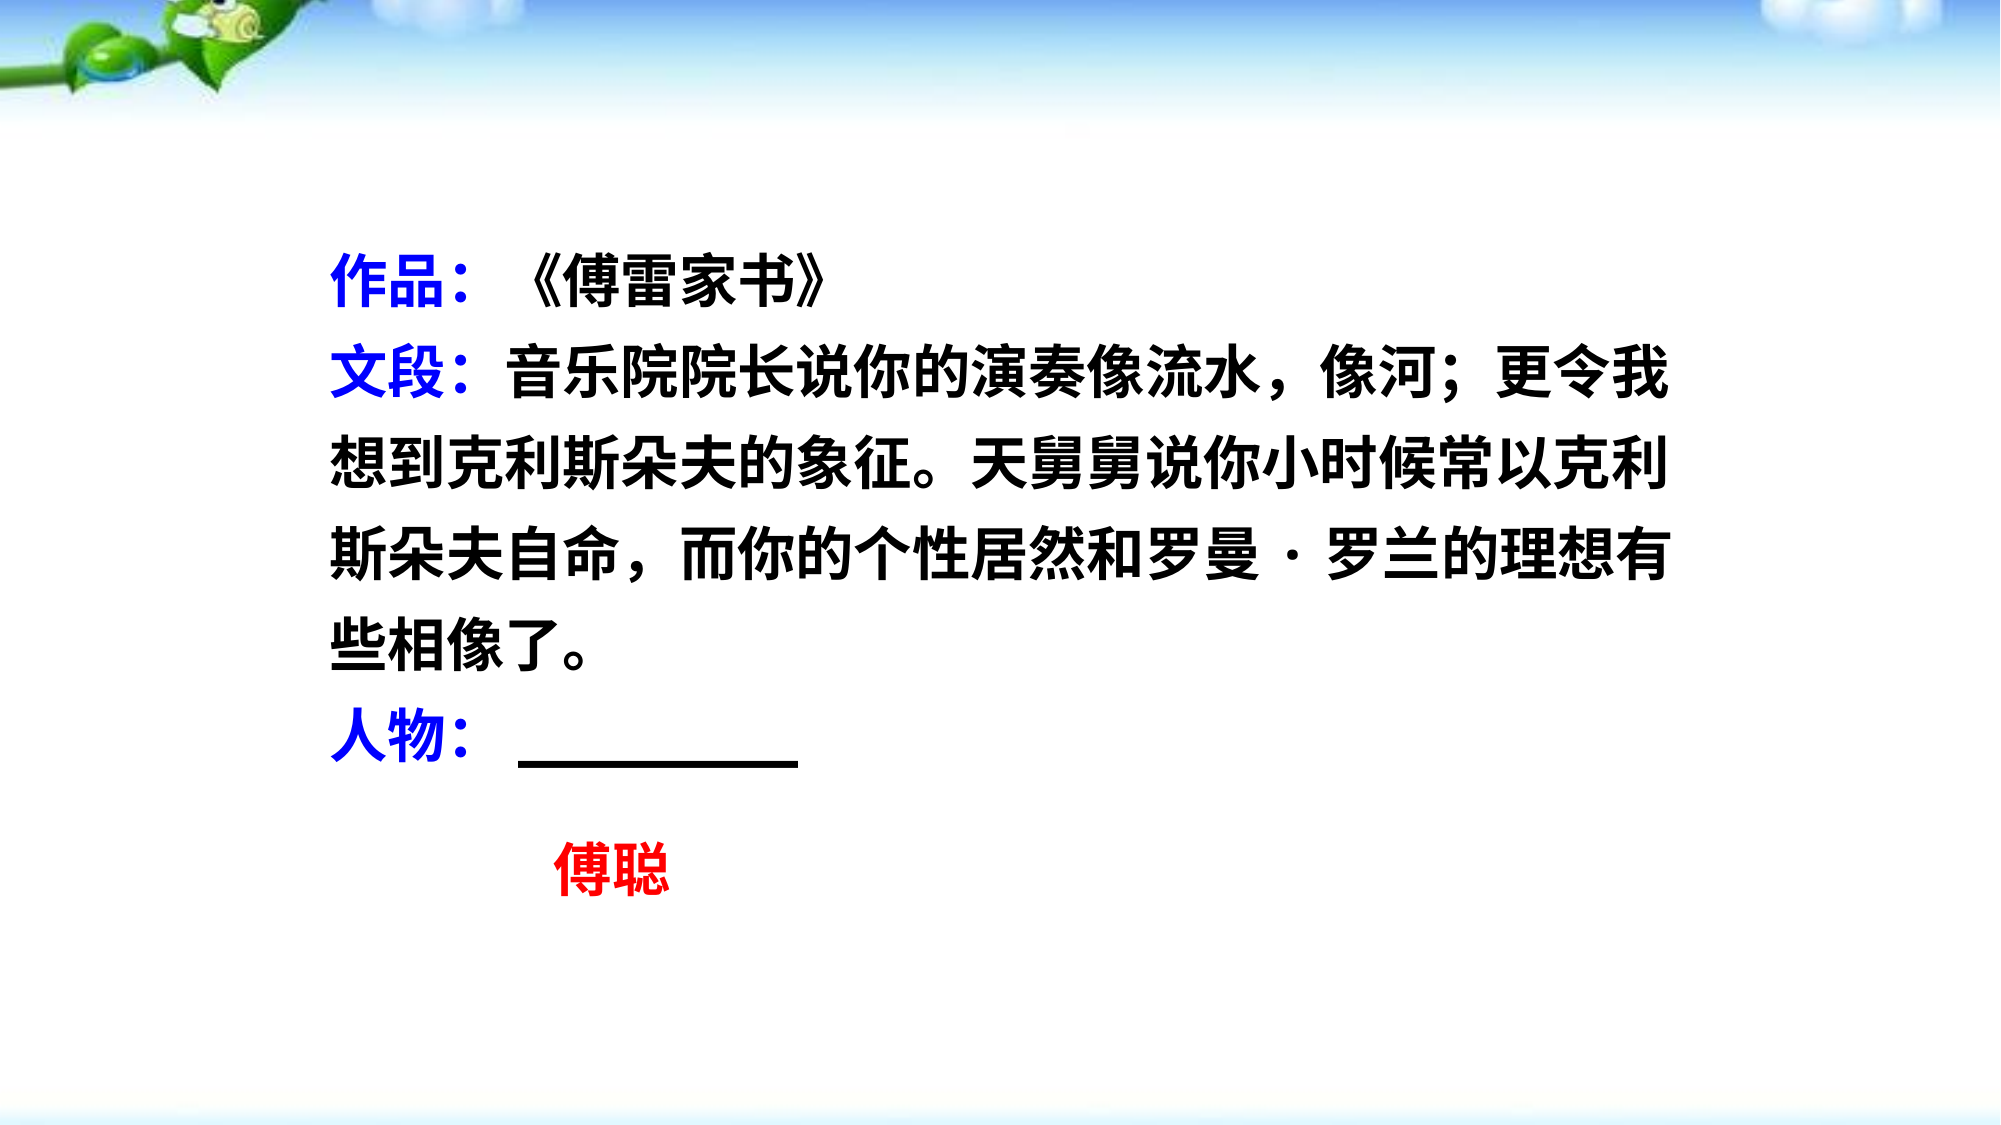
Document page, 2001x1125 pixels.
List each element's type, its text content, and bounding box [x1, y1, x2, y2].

text_box 作品：《傅雷家书》 文段：音乐院院长说你的演奏像流水，像河；更令我想到克利斯朵夫的象征。天舅舅说你小时候常以克利斯朵夫自命，而你的个性居然和罗曼·罗兰的理想有些相像了。 人物：________ [314, 215, 1697, 777]
picture [0, 0, 2001, 1125]
text_box 傅聪 [539, 826, 776, 911]
